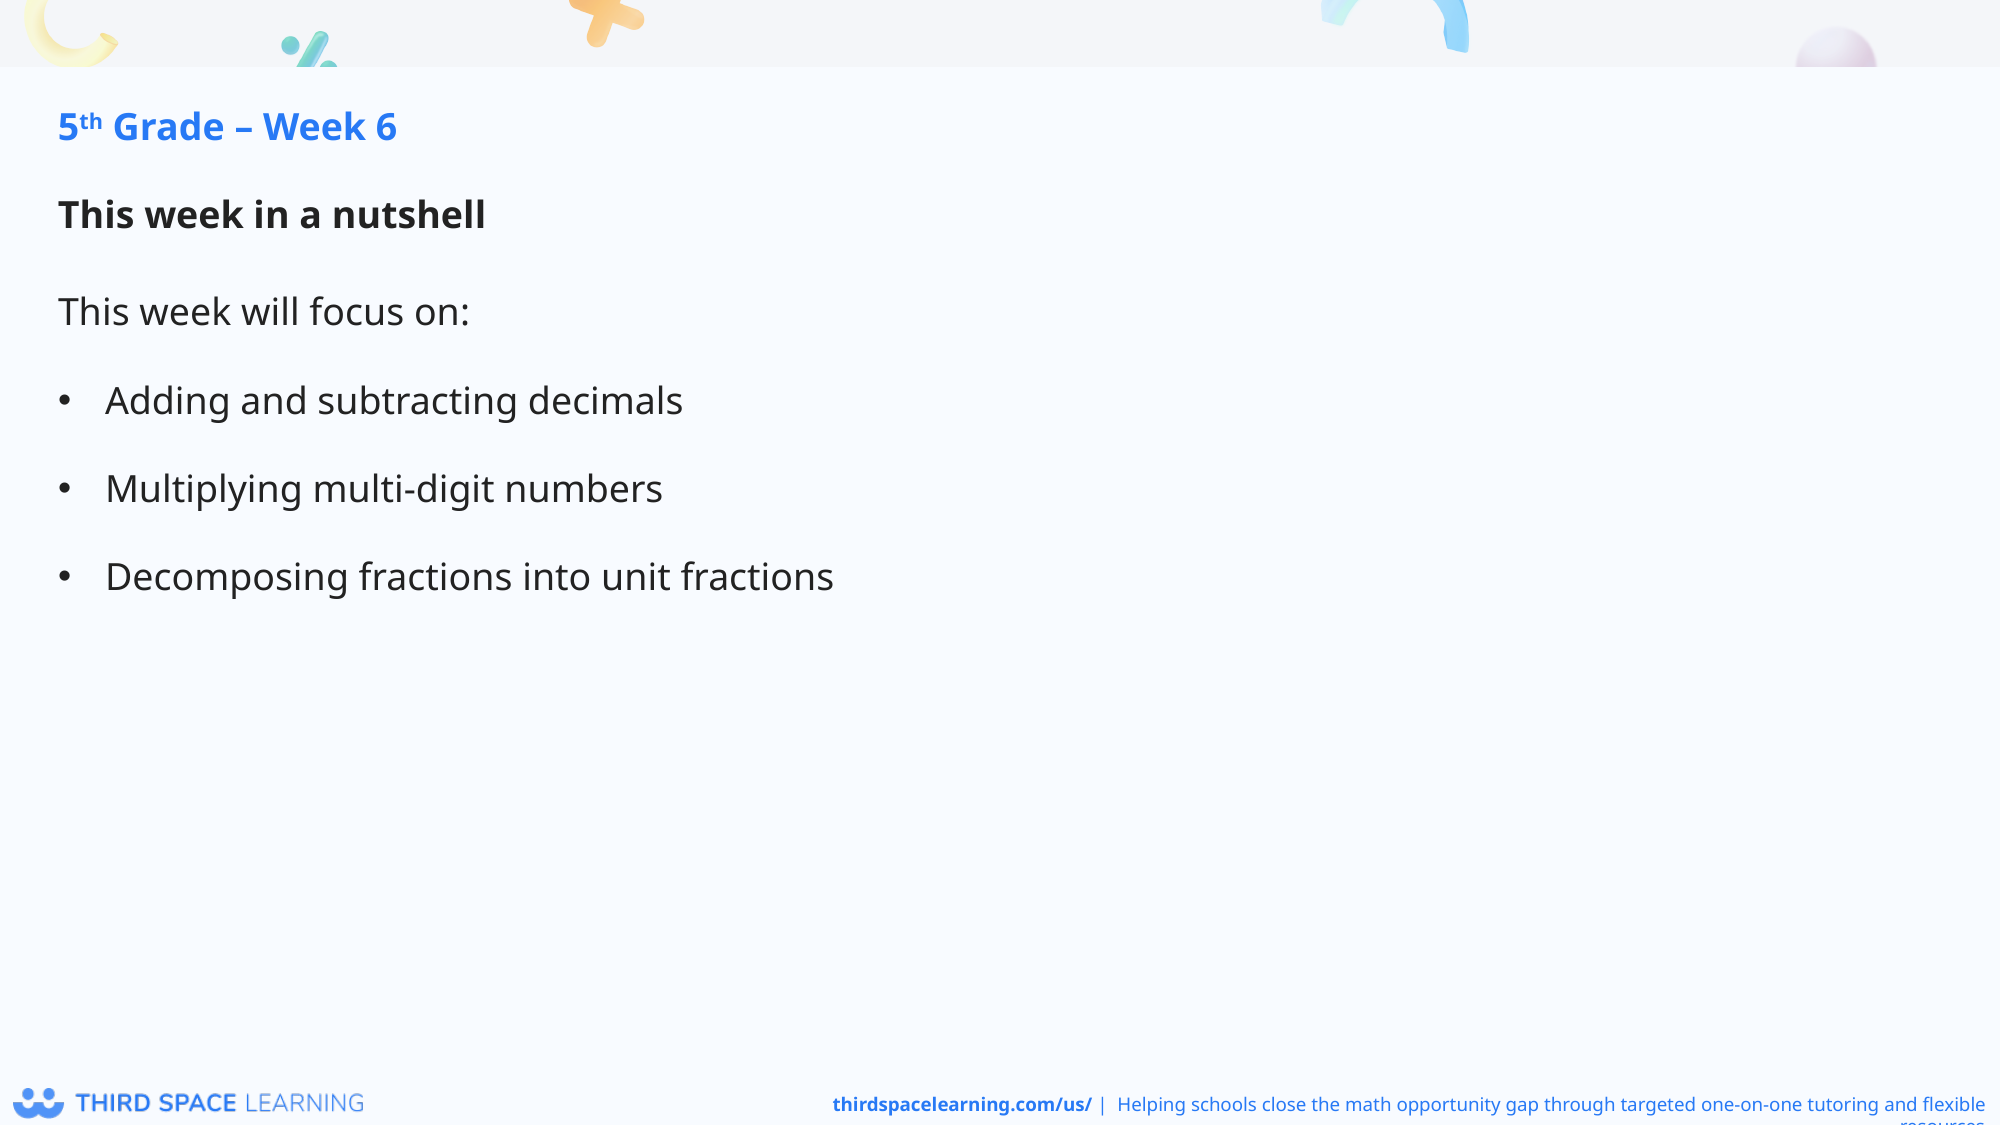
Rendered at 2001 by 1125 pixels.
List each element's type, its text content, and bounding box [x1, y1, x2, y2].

text_box 5th Grade – Week 6 This week in a nutshell [43, 73, 1969, 259]
picture [0, 0, 2000, 67]
list This week will focus on: Adding and subtracting decimals Multiplying multi-digit numbers Decomposing fractions into unit fractions [43, 259, 1969, 1074]
picture [13, 1088, 365, 1119]
